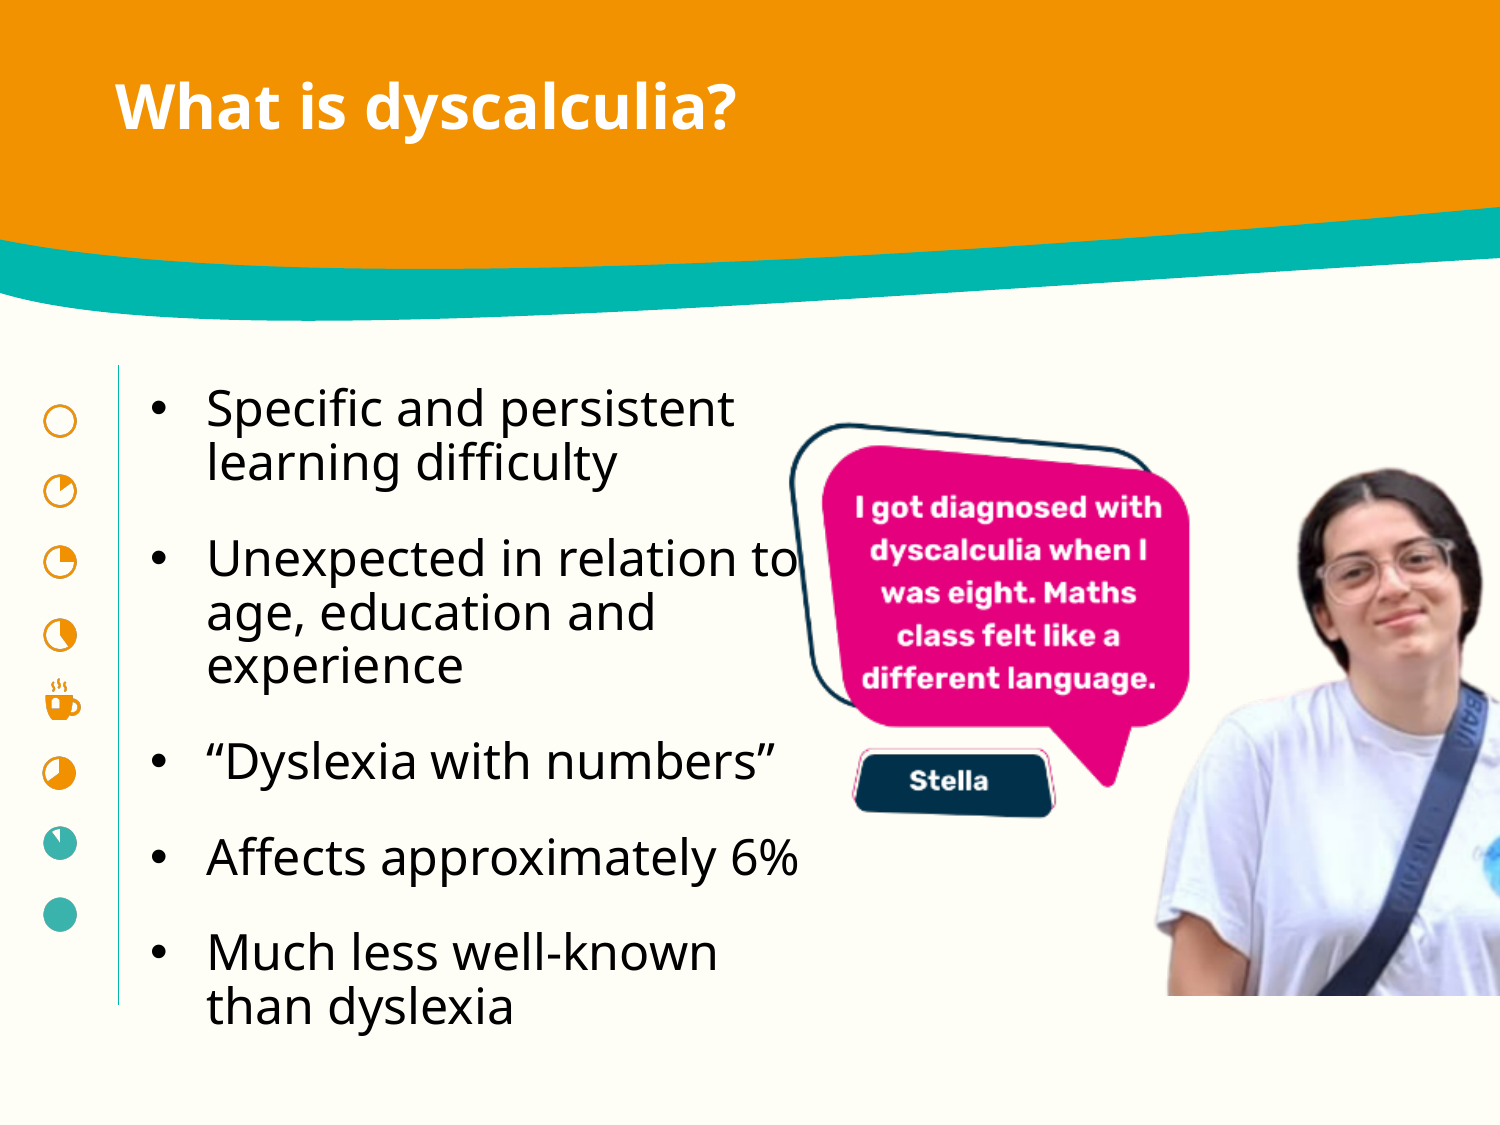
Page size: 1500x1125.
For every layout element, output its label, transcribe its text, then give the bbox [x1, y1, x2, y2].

picture [39, 541, 81, 583]
list What is dyscalculia? [100, 67, 1411, 258]
picture [755, 402, 1500, 996]
picture [36, 672, 90, 726]
text_box Specific and persistent learning difficulty Unexpected in relation to age, education and experience “Dyslexia with numbers” Affects approximately 6% Much less well-known than dyslexia [135, 375, 828, 1024]
picture [39, 470, 81, 512]
picture [39, 893, 81, 936]
picture [39, 400, 81, 442]
picture [38, 752, 80, 794]
picture [39, 822, 81, 864]
picture [39, 614, 81, 656]
